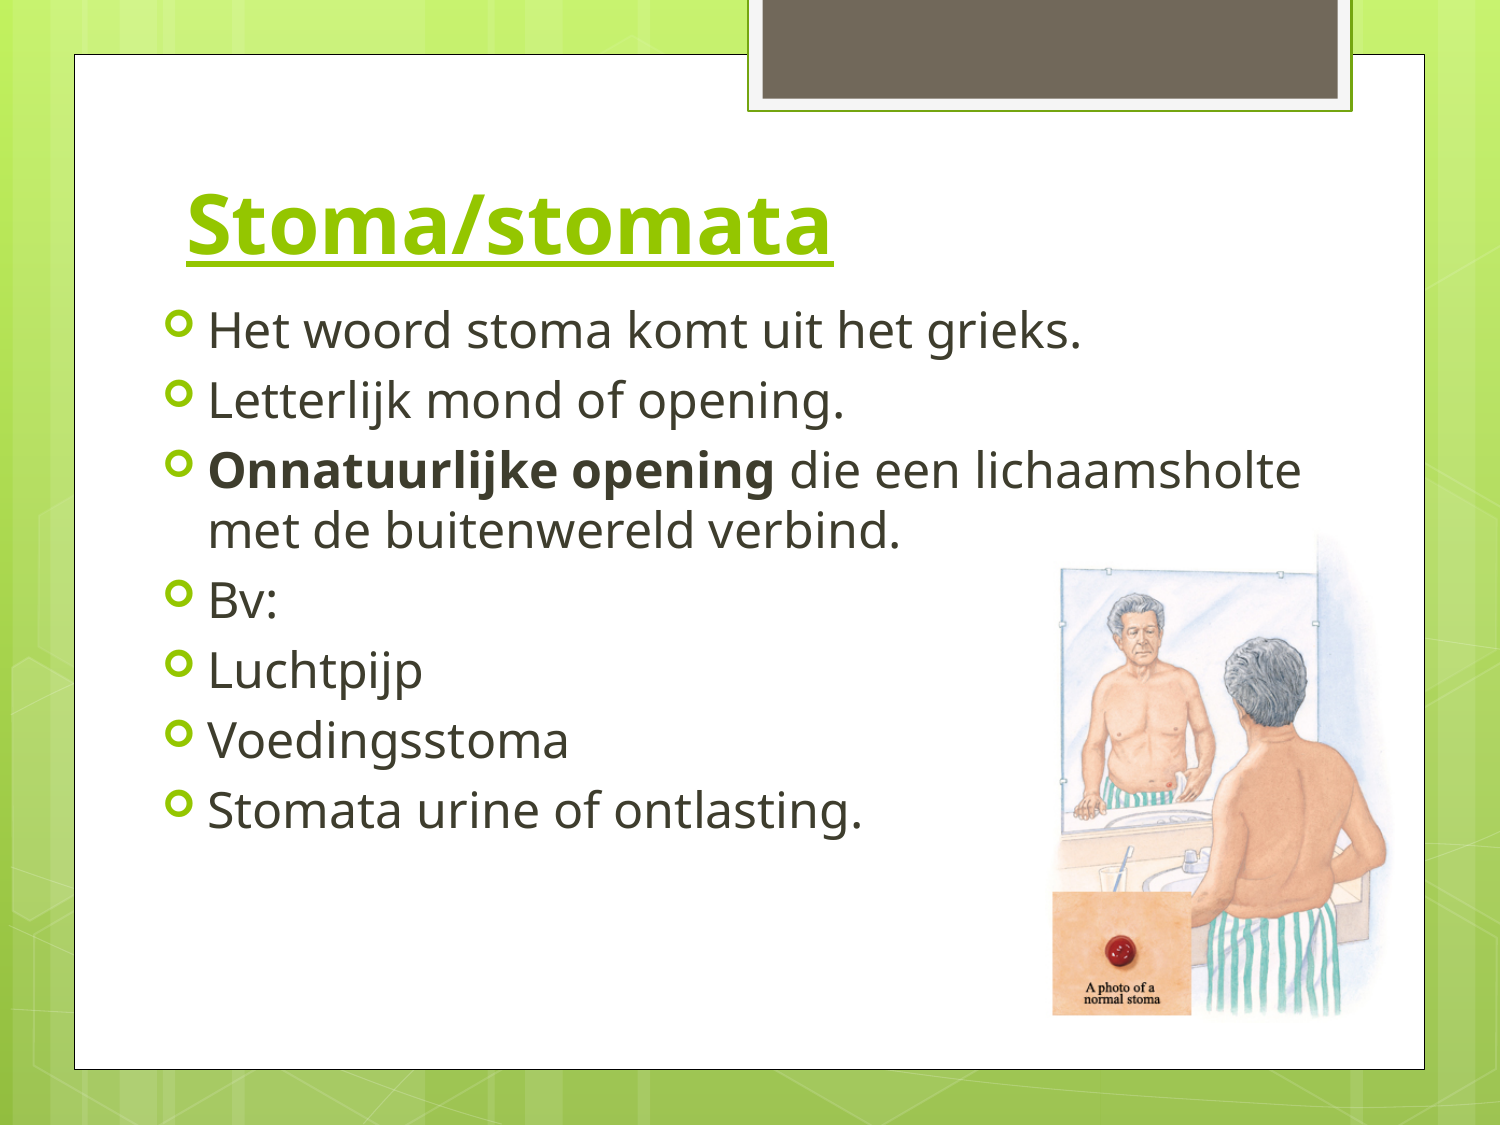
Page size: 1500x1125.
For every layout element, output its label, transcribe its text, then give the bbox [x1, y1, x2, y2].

picture [1045, 526, 1396, 1024]
title Stoma/stomata [171, 78, 1324, 279]
list Het woord stoma komt uit het grieks. Letterlijk mond of opening. Onnatuurlijke opening die een lichaamsholte met de buitenwereld verbind. Bv: Luchtpijp Voedingsstoma Stomata urine of ontlasting. [135, 290, 1365, 1047]
